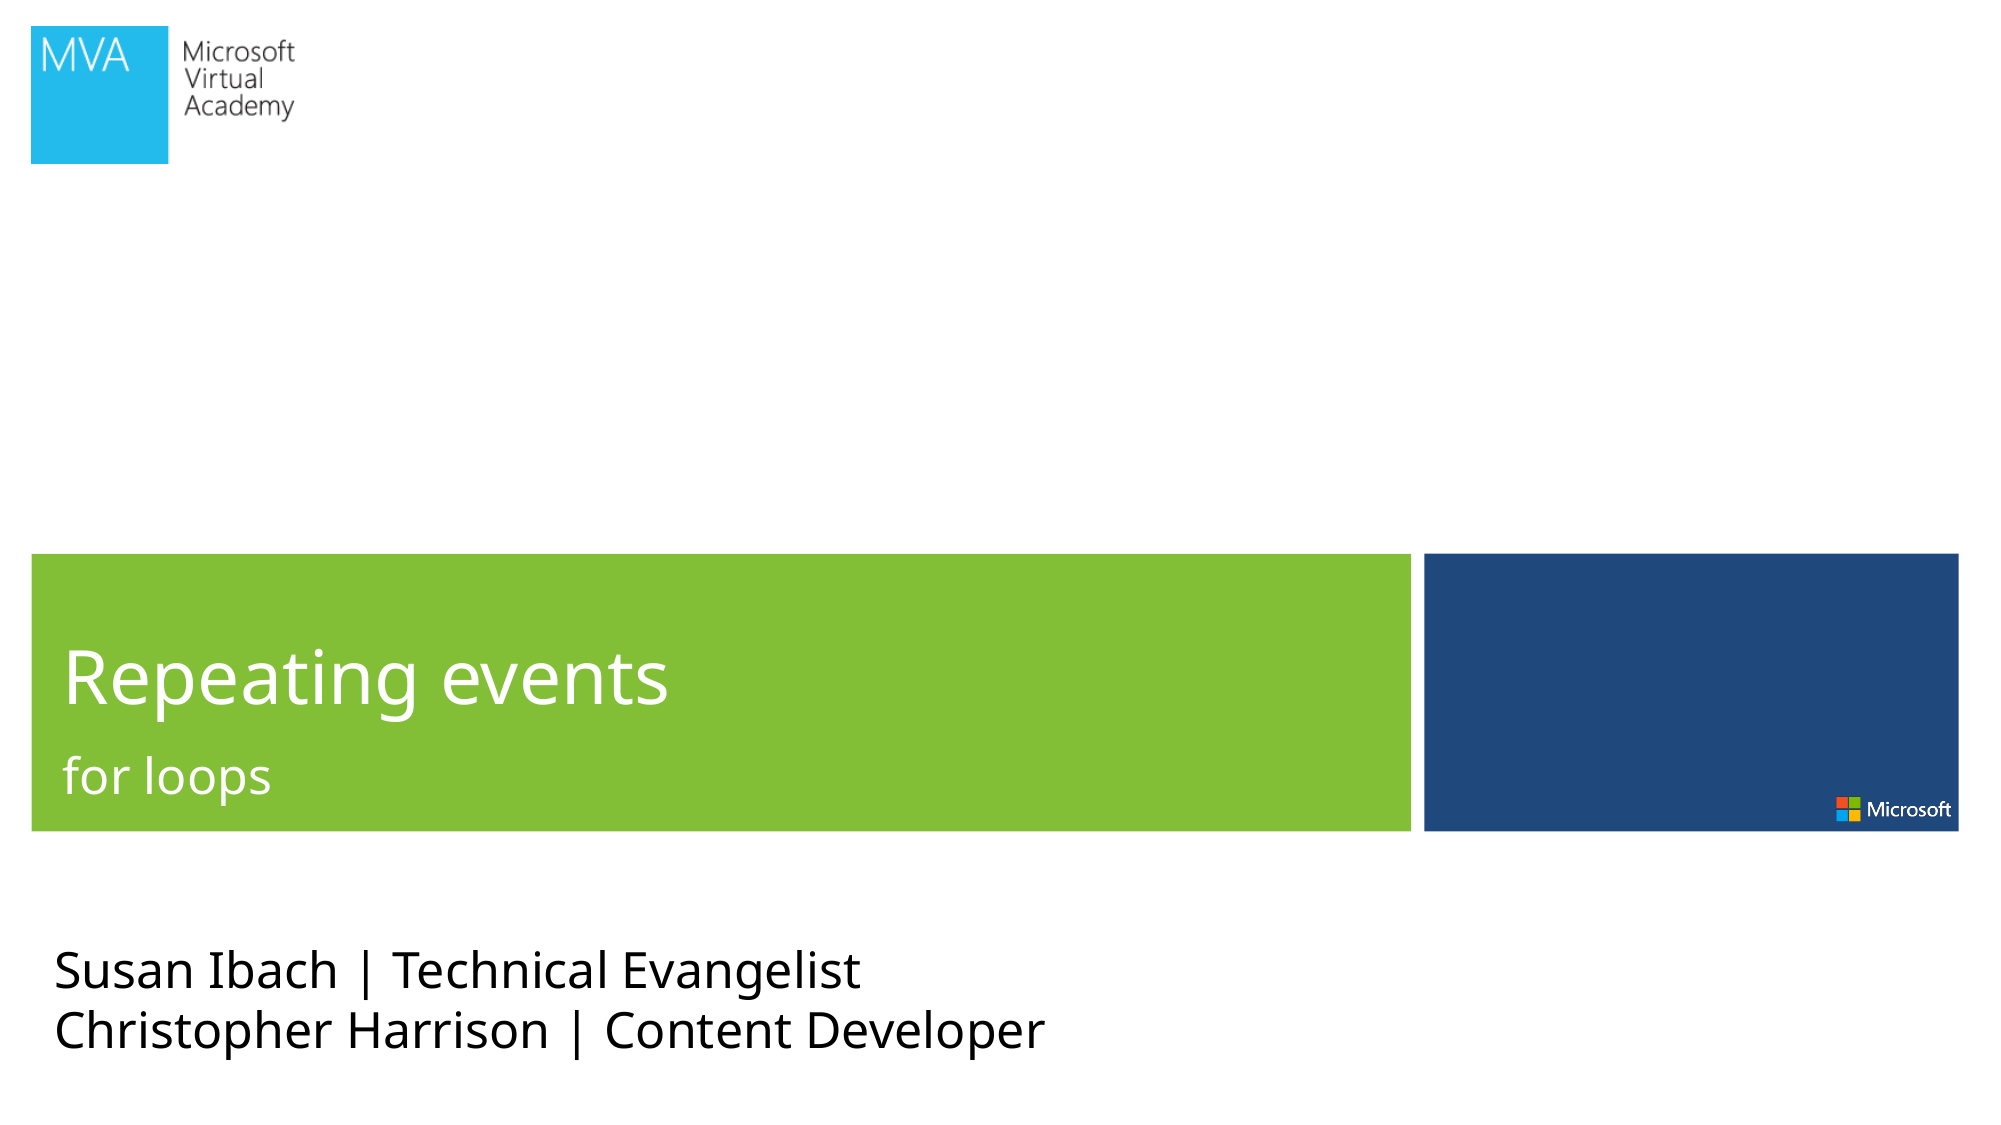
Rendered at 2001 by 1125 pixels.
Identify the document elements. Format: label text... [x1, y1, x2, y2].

subtitle Susan Ibach | Technical Evangelist Christopher Harrison | Content Developer [31, 841, 1412, 1082]
picture [1834, 790, 1956, 827]
picture [31, 26, 374, 164]
list Repeating events for loops [47, 749, 1396, 813]
title [0, 280, 1725, 749]
